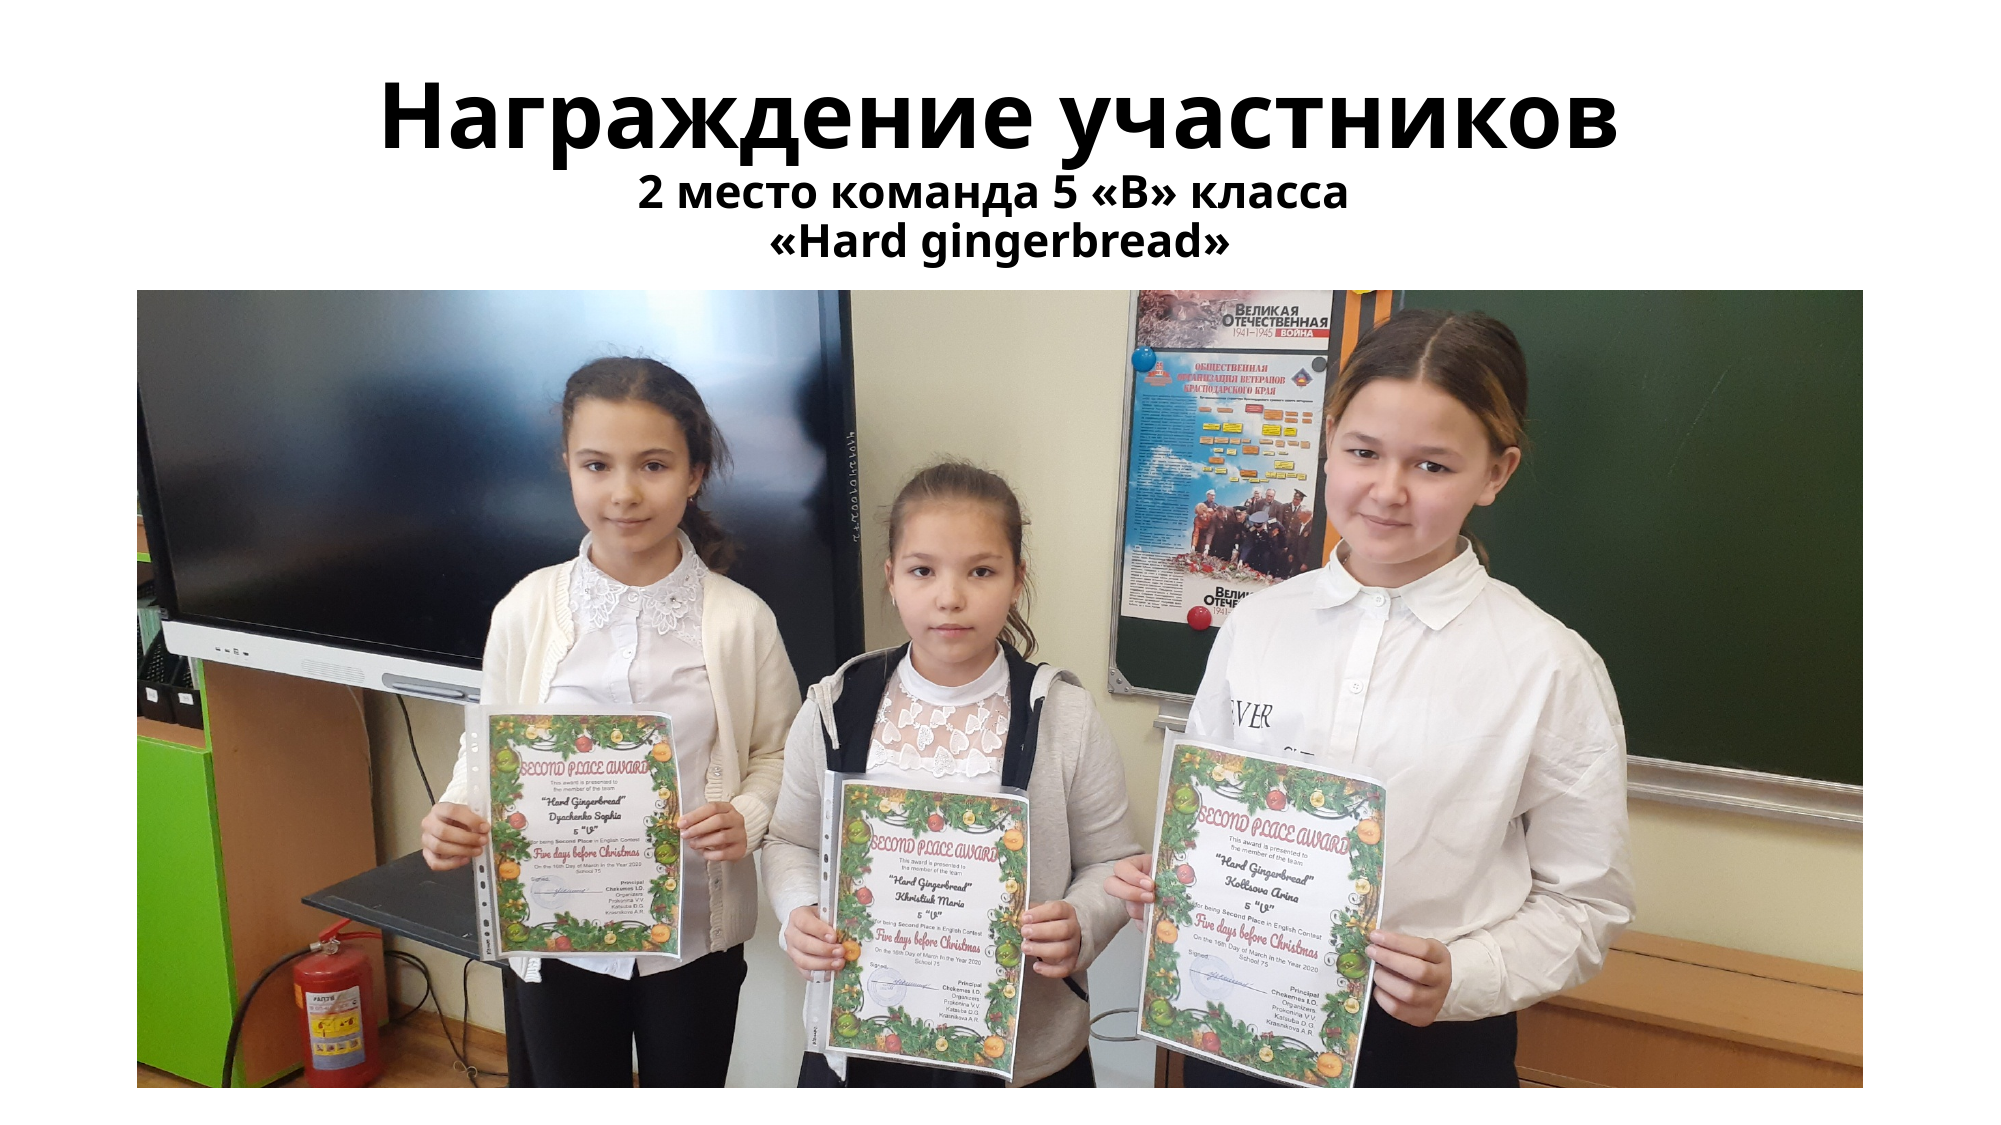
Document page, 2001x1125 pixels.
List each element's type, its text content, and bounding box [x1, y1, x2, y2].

picture [137, 290, 1863, 1088]
title Награждение участников 2 место команда 5 «В» класса «Hard gingerbread» [137, 59, 1863, 278]
